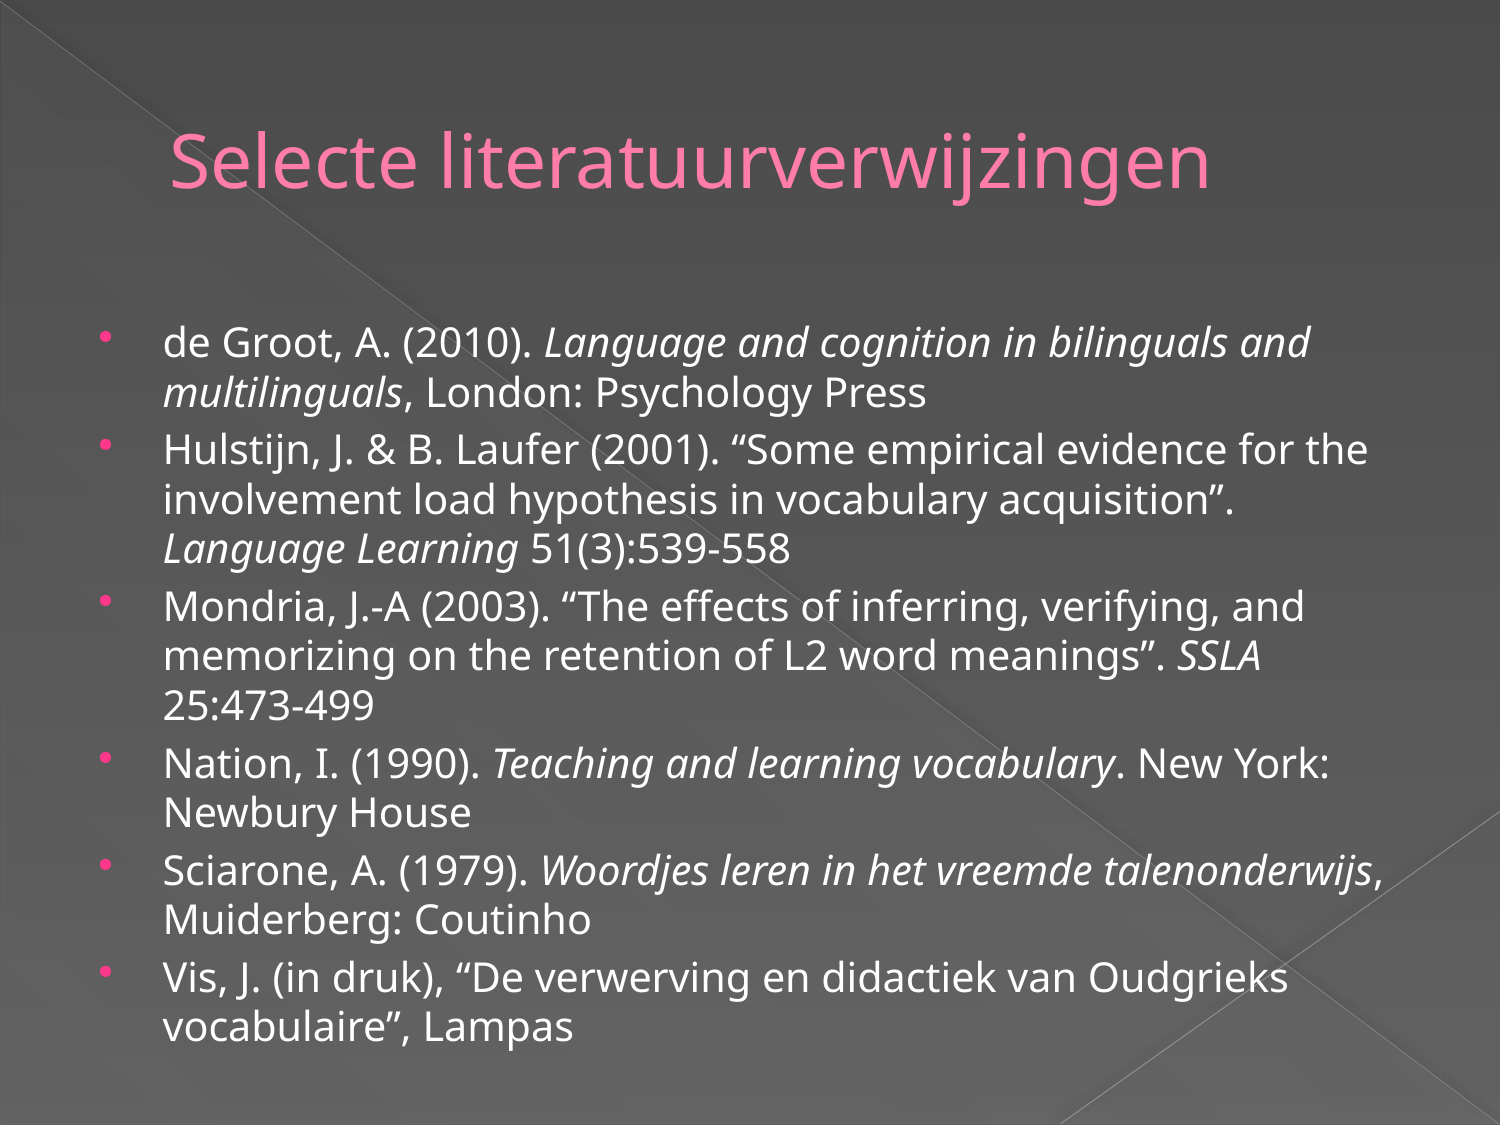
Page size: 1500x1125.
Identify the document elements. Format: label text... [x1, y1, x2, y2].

list de Groot, A. (2010). Language and cognition in bilinguals and multilinguals, London: Psychology Press Hulstijn, J. & B. Laufer (2001). “Some empirical evidence for the involvement load hypothesis in vocabulary acquisition”. Language Learning 51(3):539-558 Mondria, J.-A (2003). “The effects of inferring, verifying, and memorizing on the retention of L2 word meanings”. SSLA 25:473-499 Nation, I. (1990). Teaching and learning vocabulary. New York: Newbury House Sciarone, A. (1979). Woordjes leren in het vreemde talenonderwijs, Muiderberg: Coutinho Vis, J. (in druk), “De verwerving en didactiek van Oudgrieks vocabulaire”, Lampas [75, 308, 1425, 1059]
title Selecte literatuurverwijzingen [75, 43, 1425, 274]
